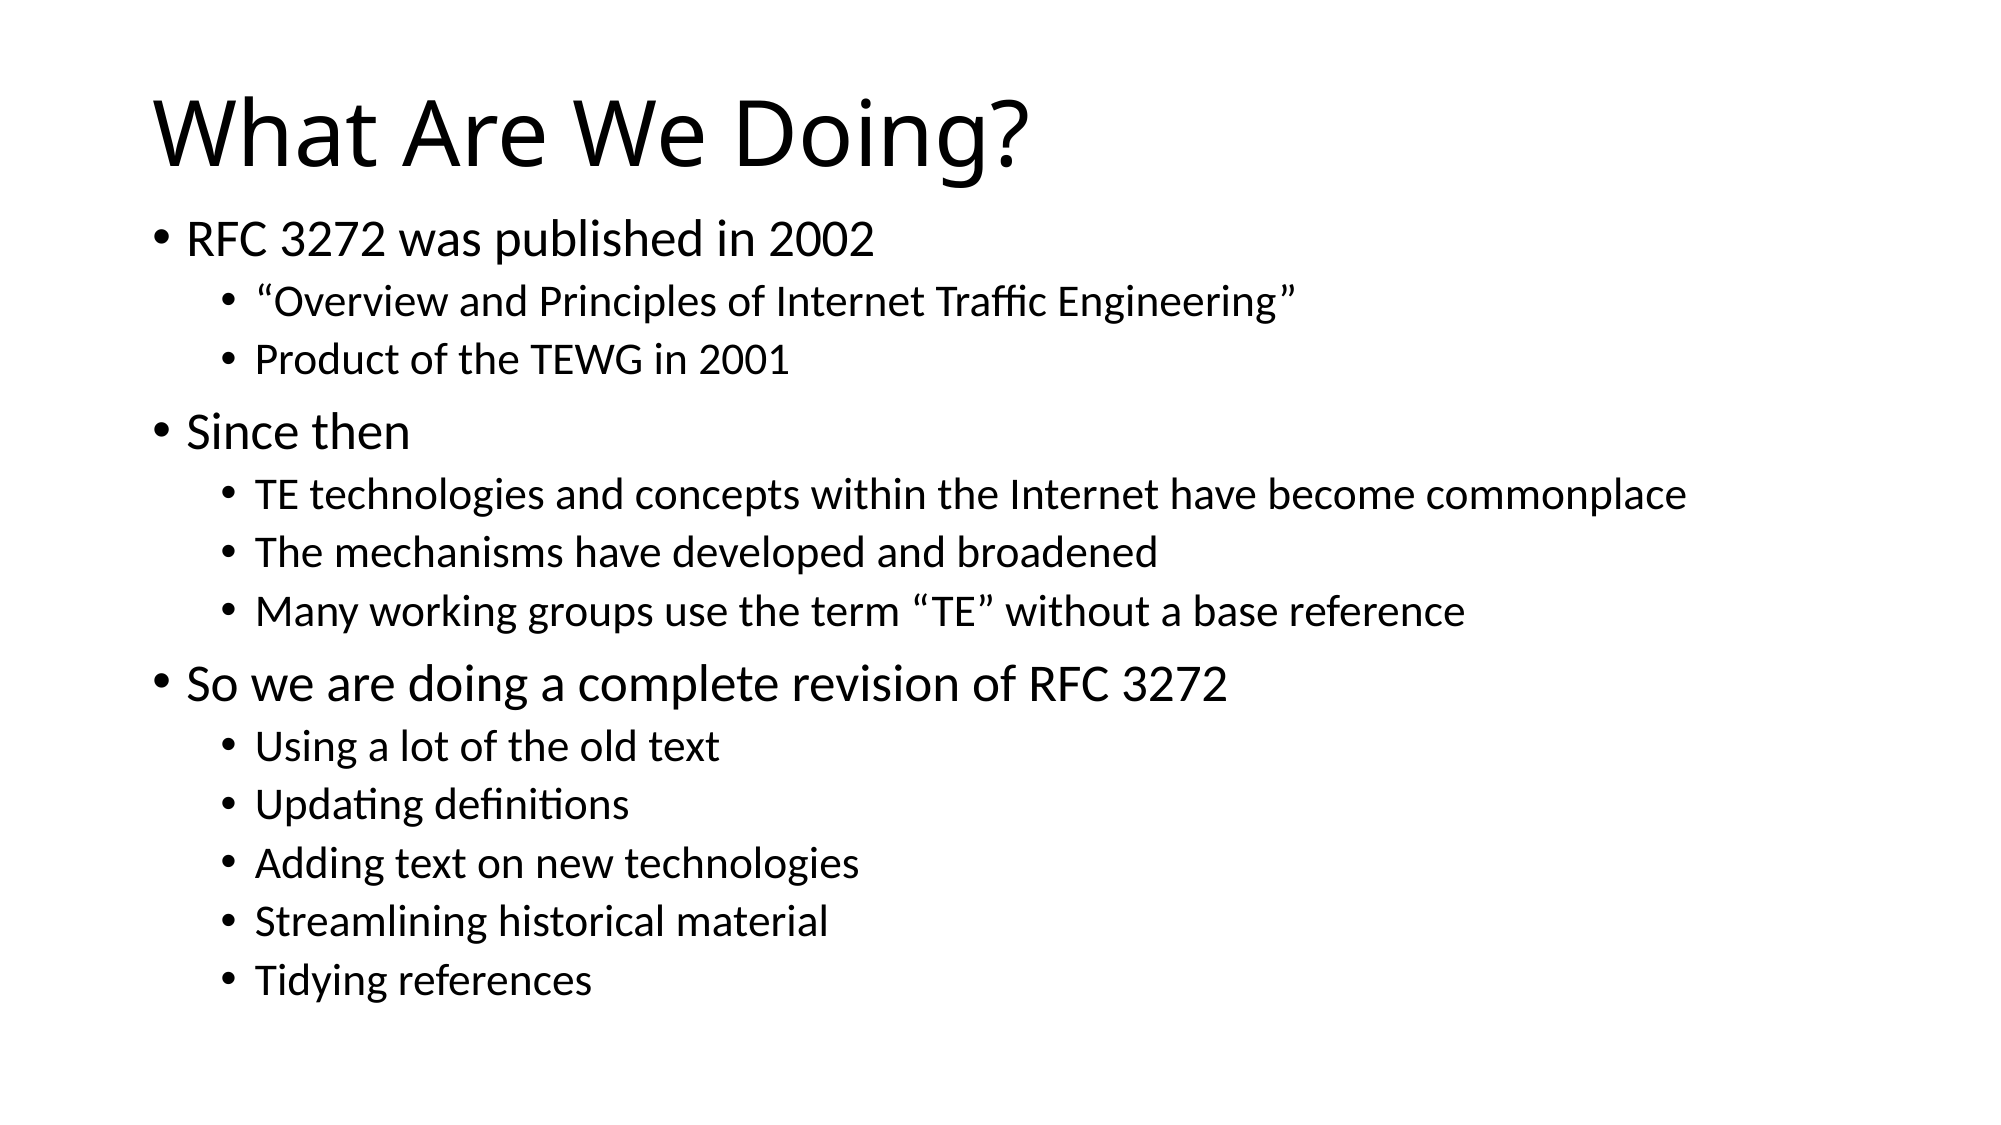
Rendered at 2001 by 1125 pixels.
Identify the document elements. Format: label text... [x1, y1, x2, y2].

title What Are We Doing? [137, 59, 1863, 202]
list RFC 3272 was published in 2002 “Overview and Principles of Internet Traffic Engineering” Product of the TEWG in 2001 Since then TE technologies and concepts within the Internet have become commonplace The mechanisms have developed and broadened Many working groups use the term “TE” without a base reference So we are doing a complete revision of RFC 3272 Using a lot of the old text Updating definitions Adding text on new technologies Streamlining historical material Tidying references [137, 202, 1863, 1014]
